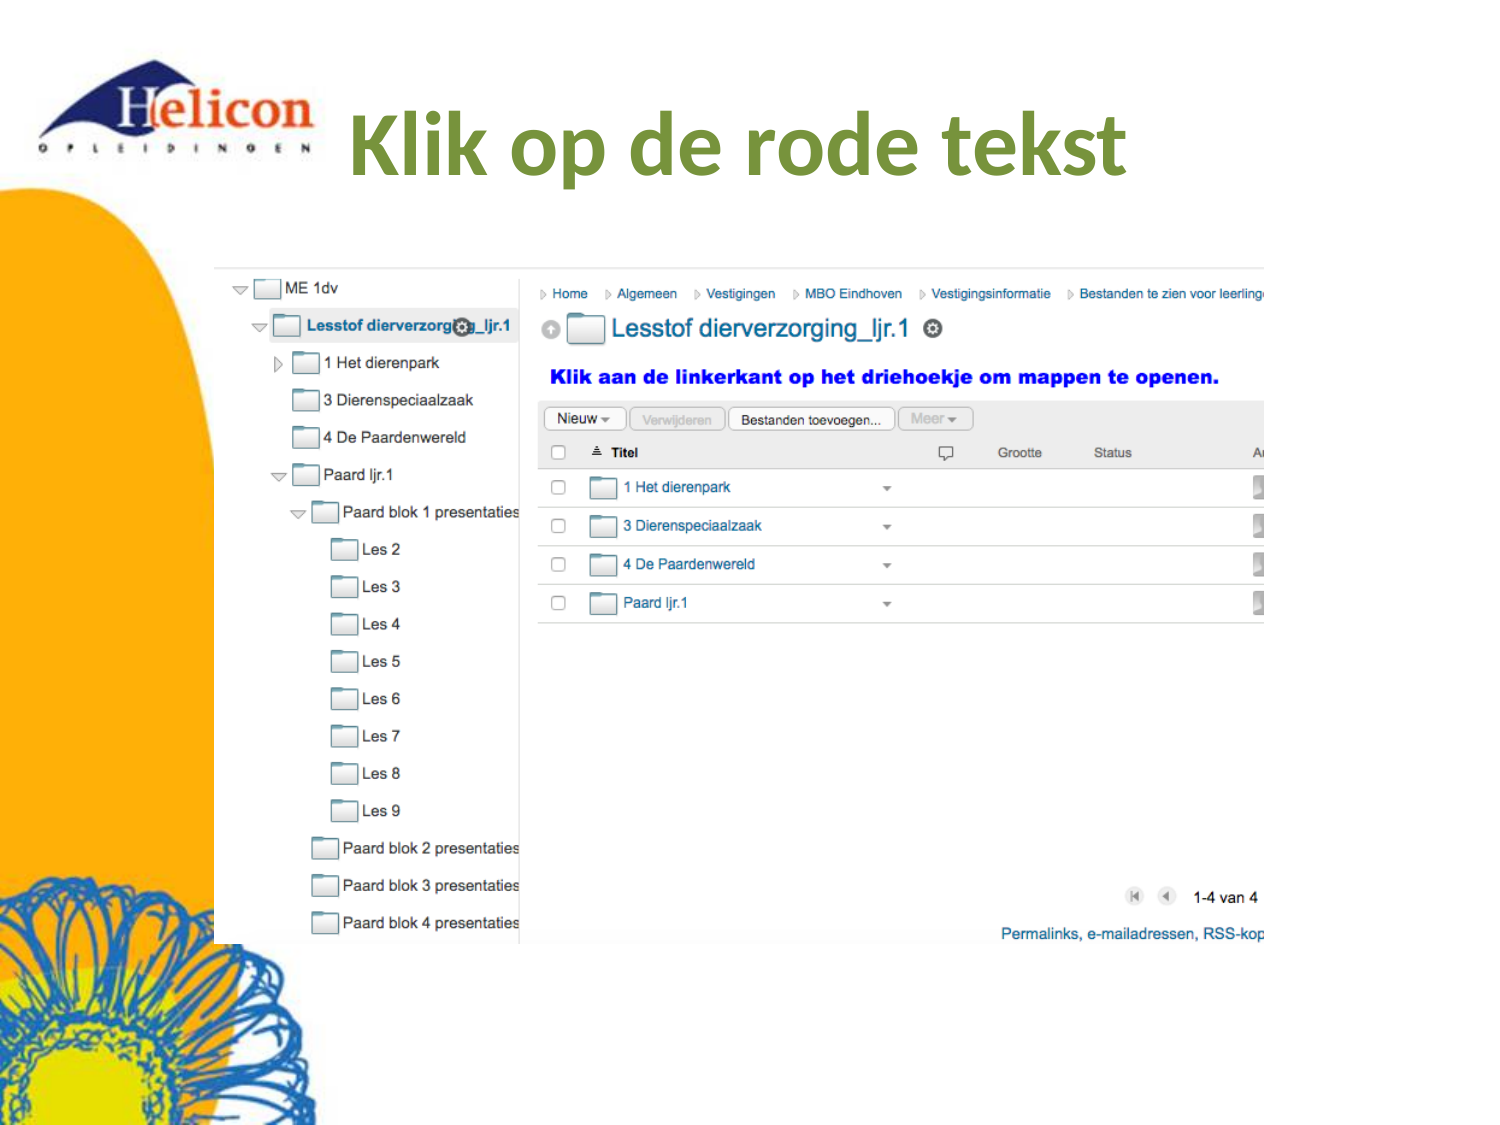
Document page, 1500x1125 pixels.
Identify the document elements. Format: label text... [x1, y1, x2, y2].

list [123, 266, 1355, 944]
title Klik op de rode tekst [75, 45, 1425, 233]
picture [0, 0, 1500, 1125]
